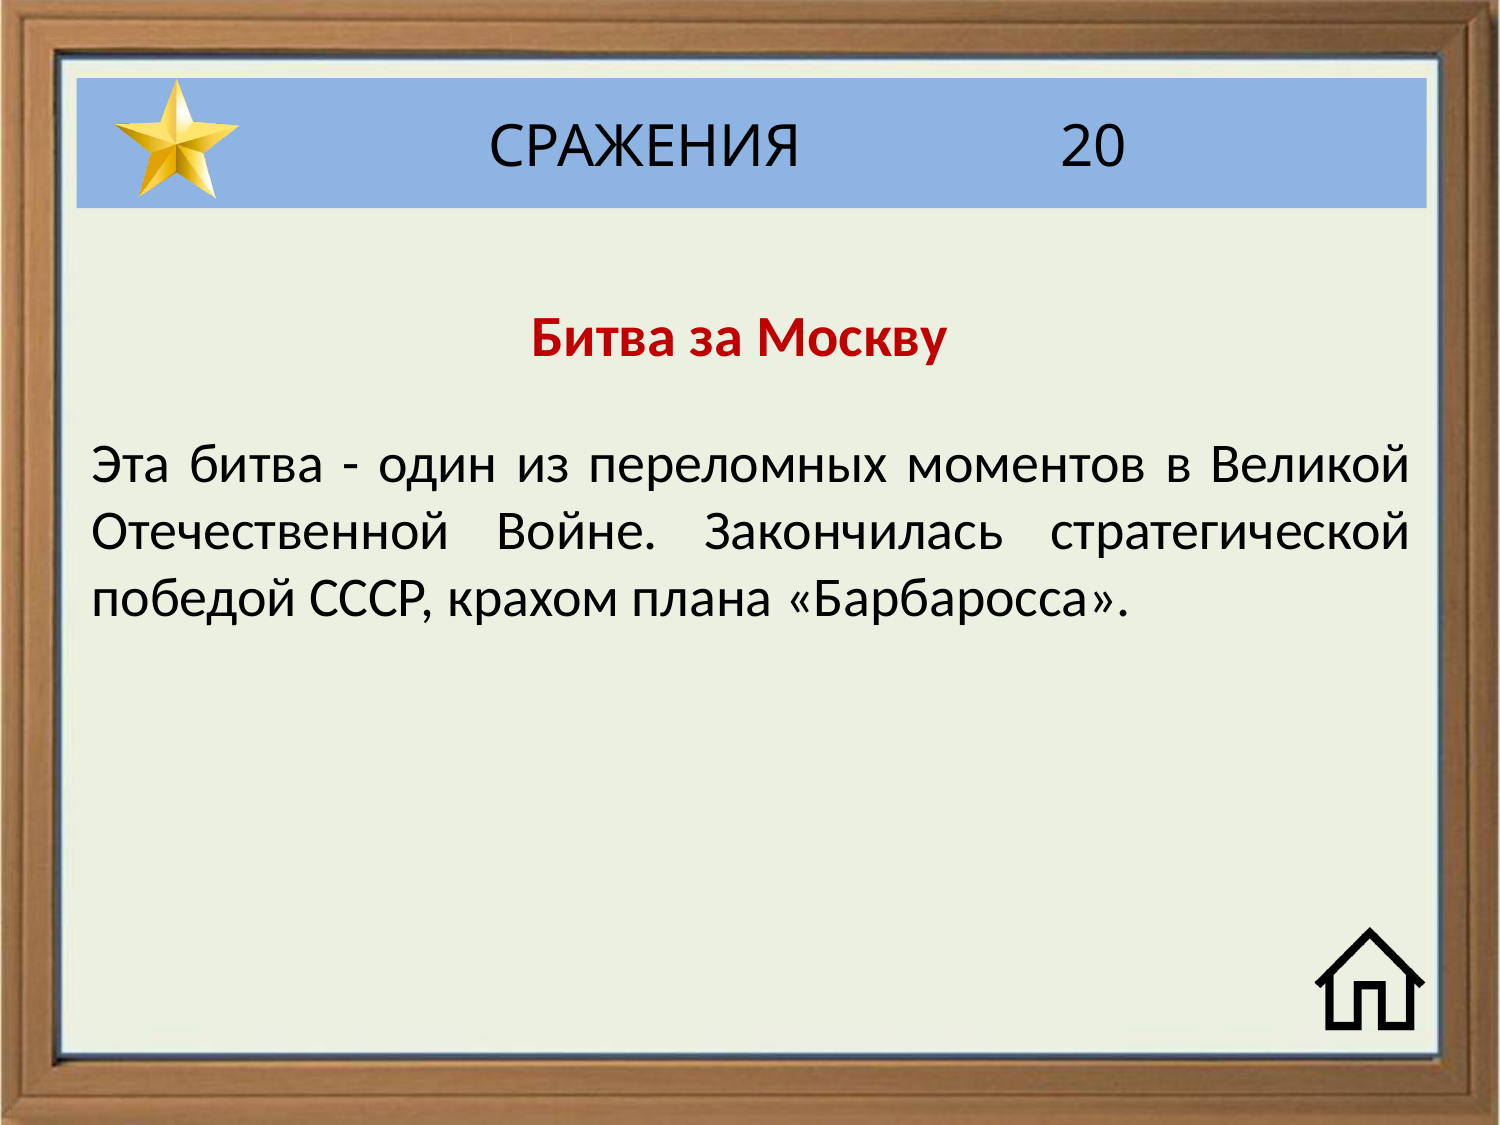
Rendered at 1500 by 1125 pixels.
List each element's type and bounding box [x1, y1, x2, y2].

picture [111, 77, 241, 200]
list [0, 0, 1500, 1125]
picture [1304, 916, 1434, 1046]
